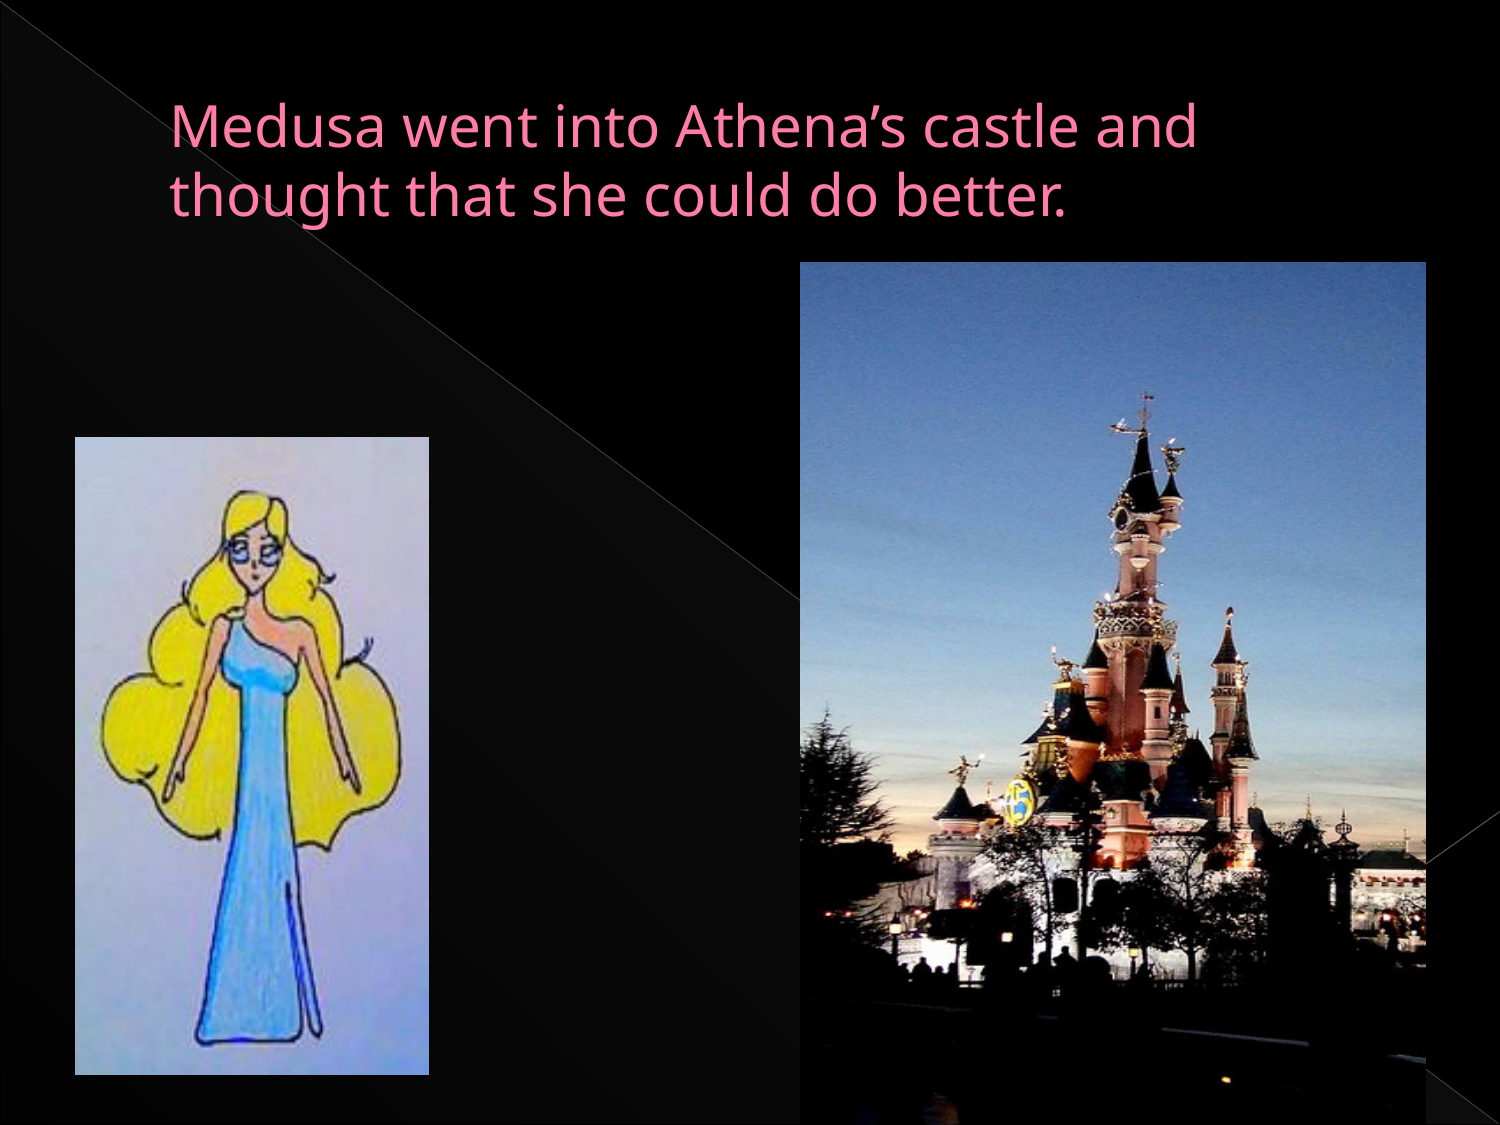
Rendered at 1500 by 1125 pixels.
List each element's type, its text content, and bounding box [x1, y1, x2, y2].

title Medusa went into Athena’s castle and thought that she could do better. [75, 43, 1425, 274]
picture [799, 262, 1427, 1125]
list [74, 437, 429, 1076]
